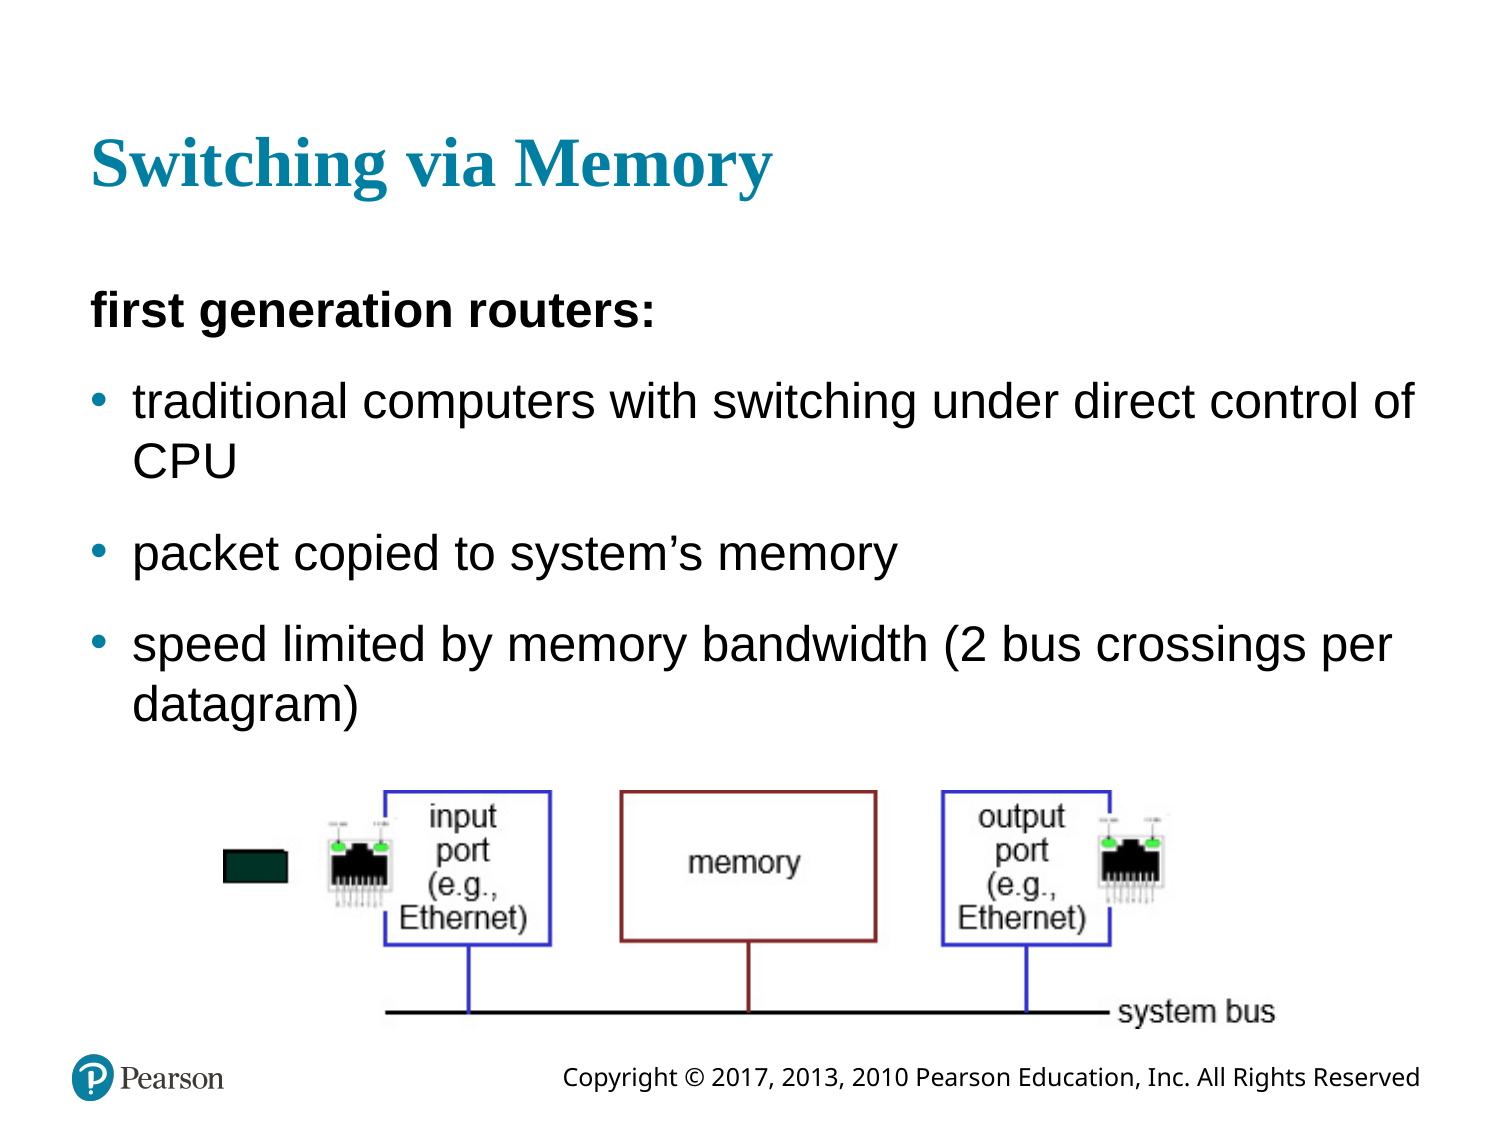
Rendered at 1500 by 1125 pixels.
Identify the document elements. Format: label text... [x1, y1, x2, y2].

title Switching via Memory [75, 35, 1425, 216]
picture [72, 1087, 83, 1101]
picture [223, 790, 1277, 1029]
list first generation routers: traditional computers with switching under direct control of C P U packet copied to system’s memory speed limited by memory bandwidth (2 bus crossings per datagram) [75, 262, 1440, 765]
picture [72, 1054, 88, 1070]
picture [98, 1054, 224, 1101]
picture [80, 1063, 106, 1088]
